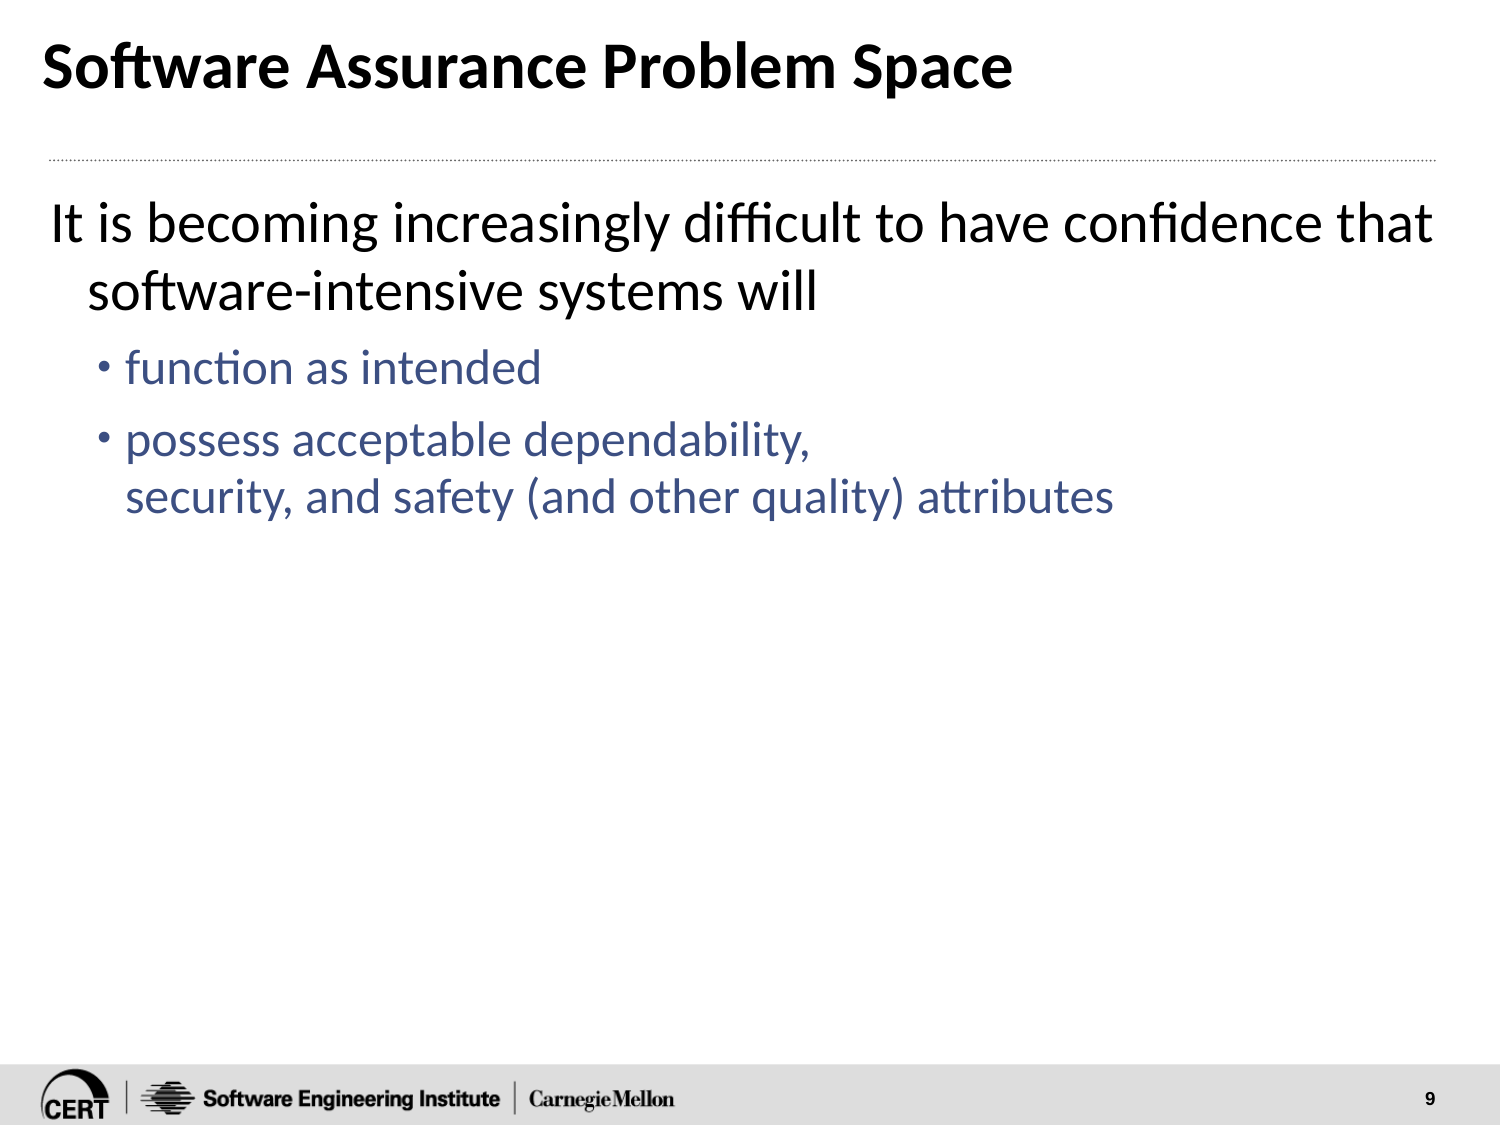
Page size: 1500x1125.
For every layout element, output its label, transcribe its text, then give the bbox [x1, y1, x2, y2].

picture [24, 1065, 688, 1125]
title Software Assurance Problem Space [42, 37, 1434, 155]
list It is becoming increasingly difficult to have confidence that software-intensive systems will function as intended possess acceptable dependability, security, and safety (and other quality) attributes [49, 187, 1438, 1001]
